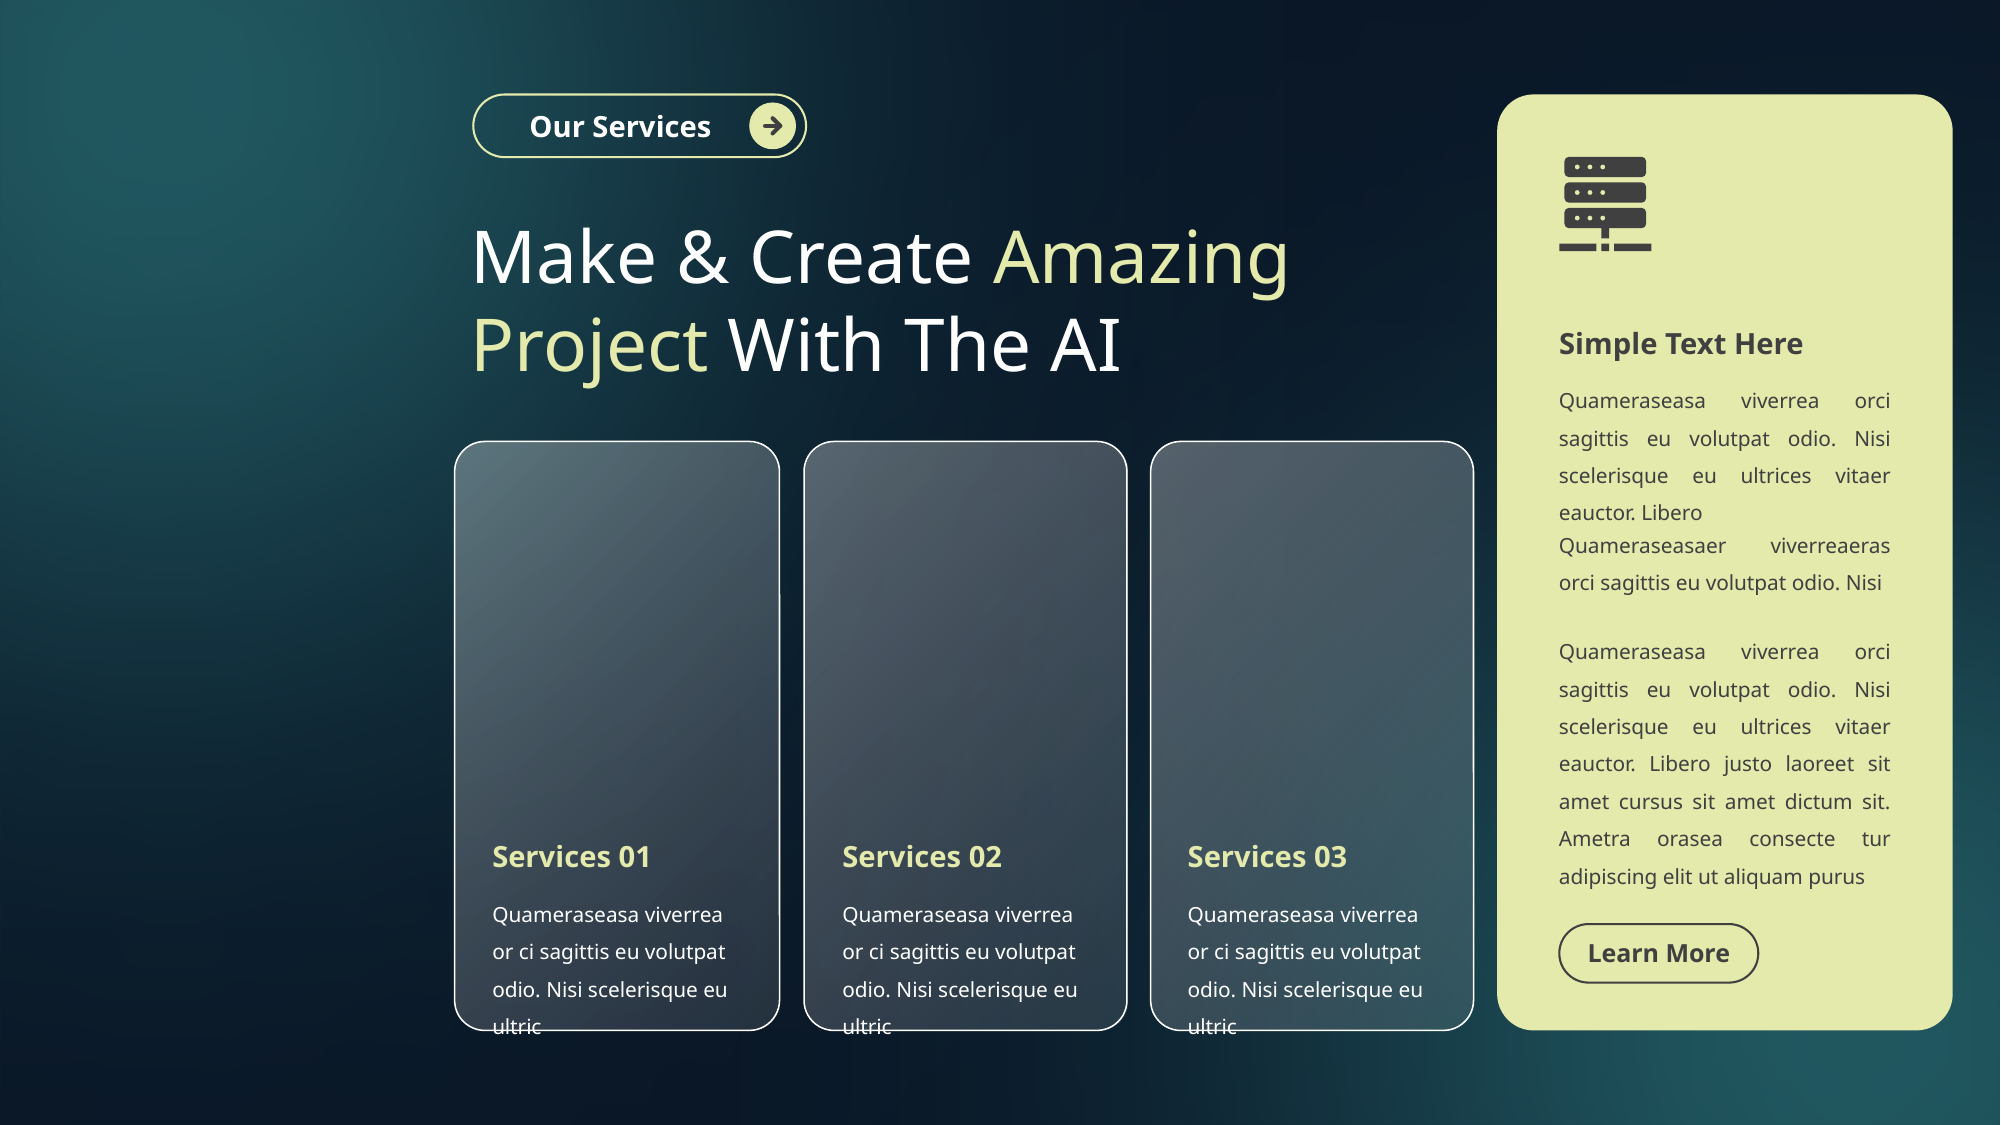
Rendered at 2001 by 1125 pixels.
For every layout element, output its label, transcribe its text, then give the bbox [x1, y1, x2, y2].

text_box [1601, 243, 1610, 252]
text_box [1564, 156, 1647, 178]
text_box Our Services [491, 100, 750, 151]
text_box Services 02 [827, 831, 1030, 881]
text_box Make & Create Amazing Project With The AI [455, 203, 1417, 394]
text_box Services 01 [477, 831, 680, 881]
text_box Services 03 [1172, 831, 1375, 881]
text_box [1558, 923, 1760, 984]
text_box Quameraseasa viverrea orci sagittis eu volutpat odio. Nisi scelerisque eu ultrices vitaer eauctor. Libero [1544, 367, 1906, 533]
text_box Simple Text Here [1544, 318, 1825, 368]
text_box Learn More [1572, 930, 1745, 976]
text_box Quameraseasaer viverreaeras orci sagittis eu volutpat odio. Nisi [1544, 533, 1906, 602]
picture [0, 0, 2000, 1125]
text_box [453, 440, 781, 1031]
text_box [472, 93, 808, 159]
text_box [803, 440, 1128, 1031]
text_box [1496, 93, 1954, 1032]
text_box Quameraseasa viverrea orci sagittis eu volutpat odio. Nisi scelerisque eu ultrices vitaer eauctor. Libero justo laoreet sit amet cursus sit amet dictum sit. Ametra orasea consecte tur adipiscing elit ut aliquam purus [1544, 618, 1906, 896]
text_box [1564, 207, 1647, 239]
text_box Quameraseasa viverrea or ci sagittis eu volutpat odio. Nisi scelerisque eu ultric [827, 881, 1106, 1047]
text_box [1149, 440, 1475, 1031]
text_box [749, 102, 796, 150]
text_box Quameraseasa viverrea or ci sagittis eu volutpat odio. Nisi scelerisque eu ultric [1172, 881, 1452, 1047]
text_box [1559, 243, 1597, 252]
text_box [1614, 243, 1652, 252]
text_box [1564, 182, 1647, 203]
text_box Quameraseasa viverrea or ci sagittis eu volutpat odio. Nisi scelerisque eu ultric [477, 881, 756, 1047]
